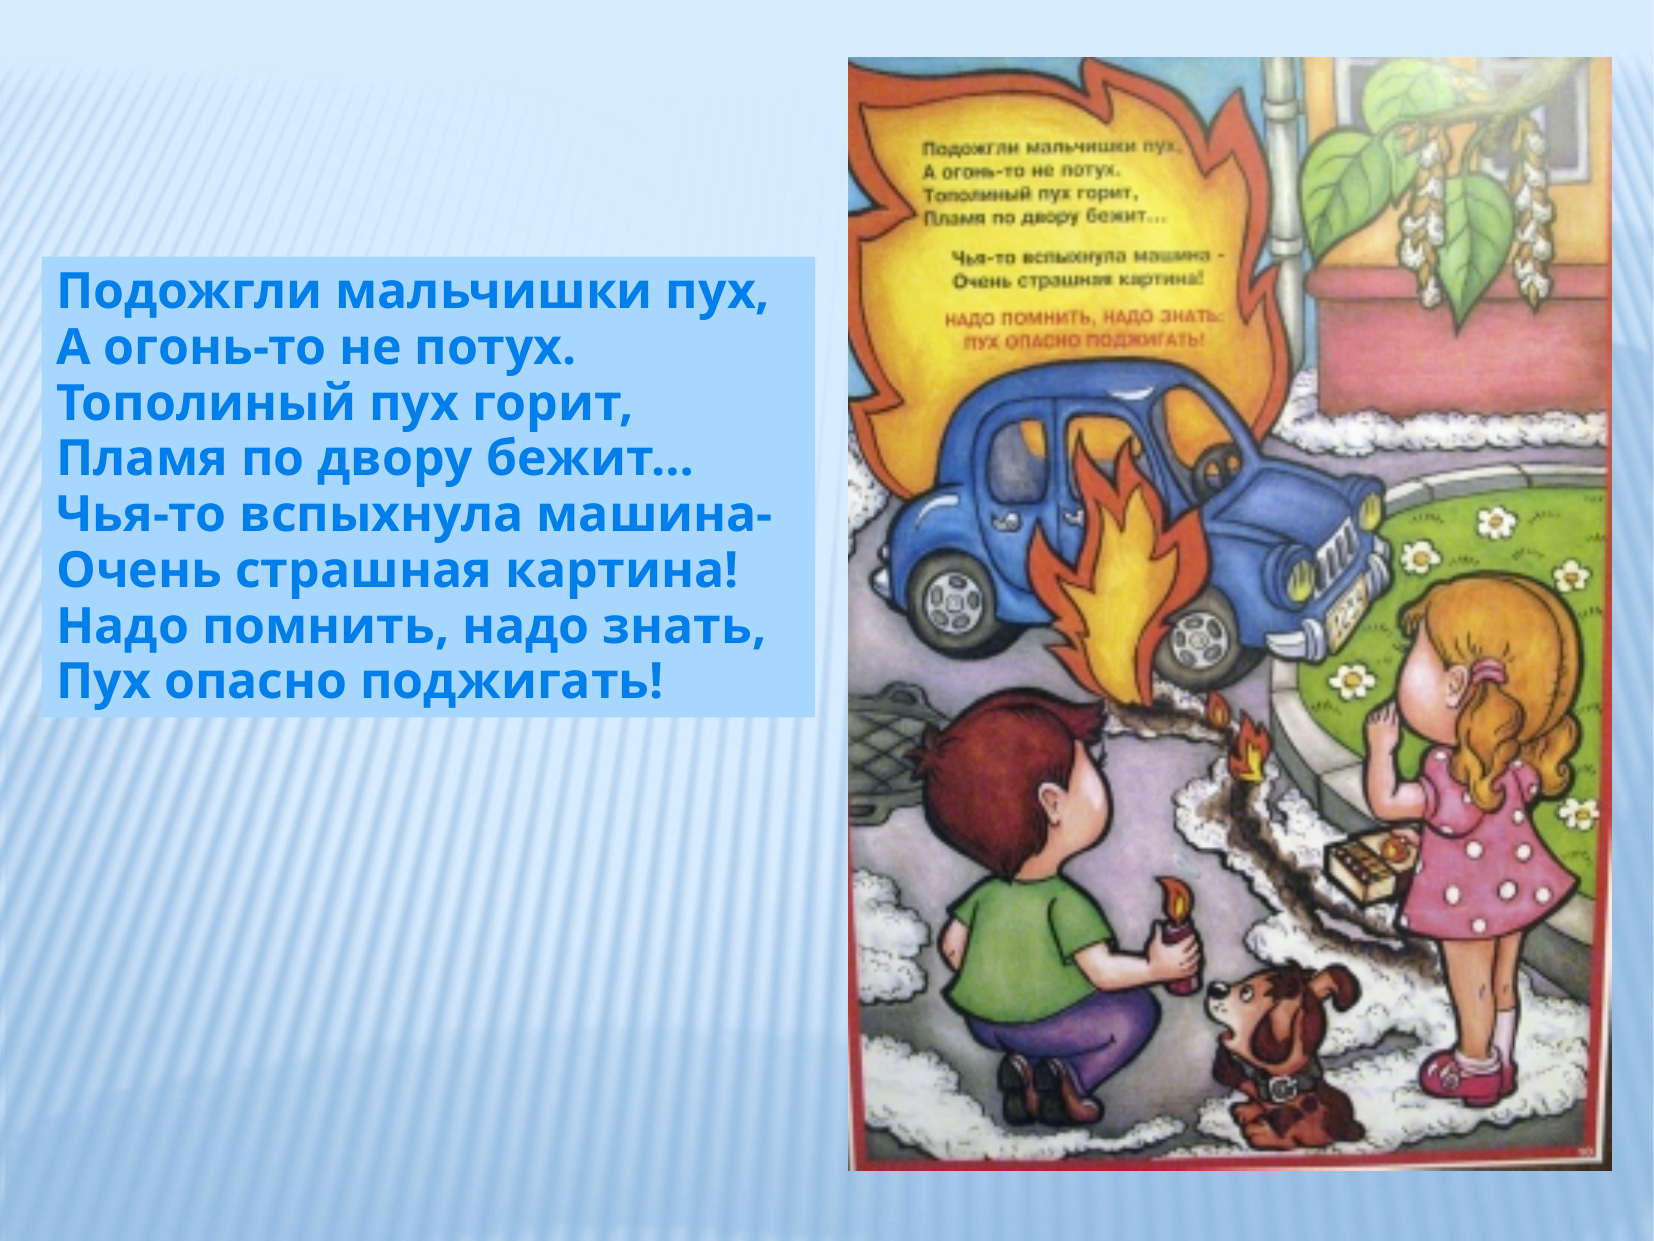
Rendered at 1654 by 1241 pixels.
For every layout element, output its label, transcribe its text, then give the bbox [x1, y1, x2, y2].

picture [847, 57, 1613, 1172]
text_box Подожгли мальчишки пух, А огонь-то не потух. Тополиный пух горит, Пламя по двору бежит… Чья-то вспыхнула машина- Очень страшная картина! Надо помнить, надо знать, Пух опасно поджигать! [41, 256, 816, 718]
